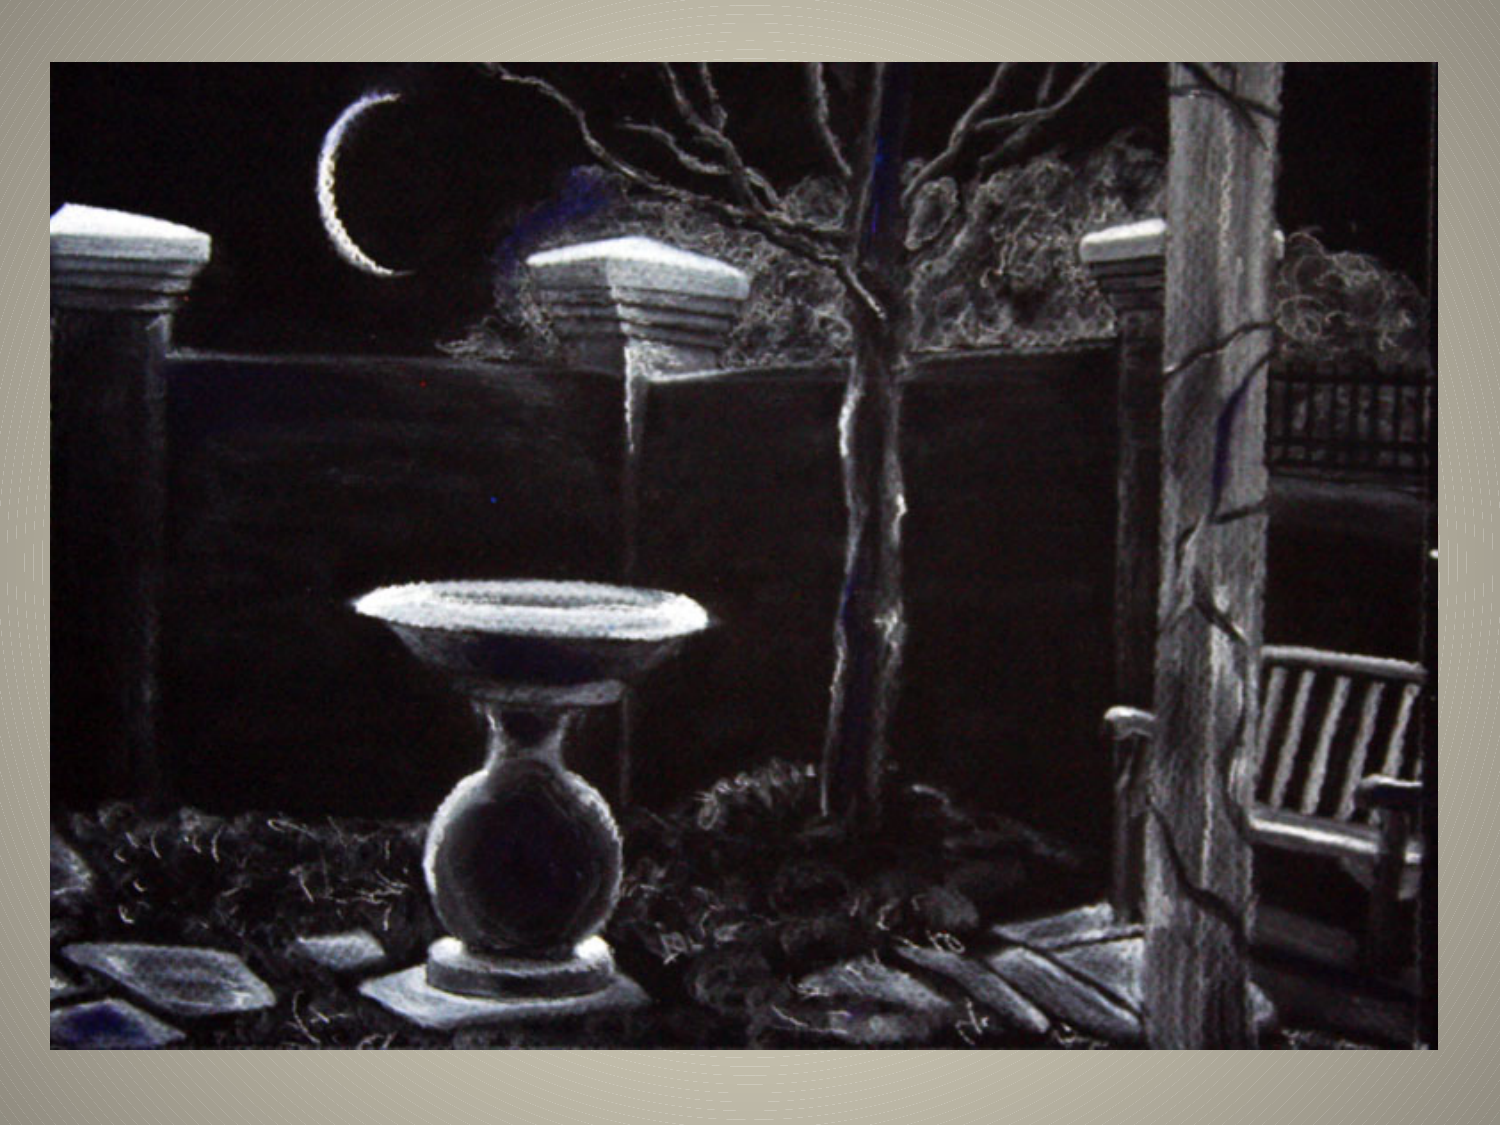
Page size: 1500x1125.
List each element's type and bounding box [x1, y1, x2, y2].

picture [49, 62, 1439, 1051]
